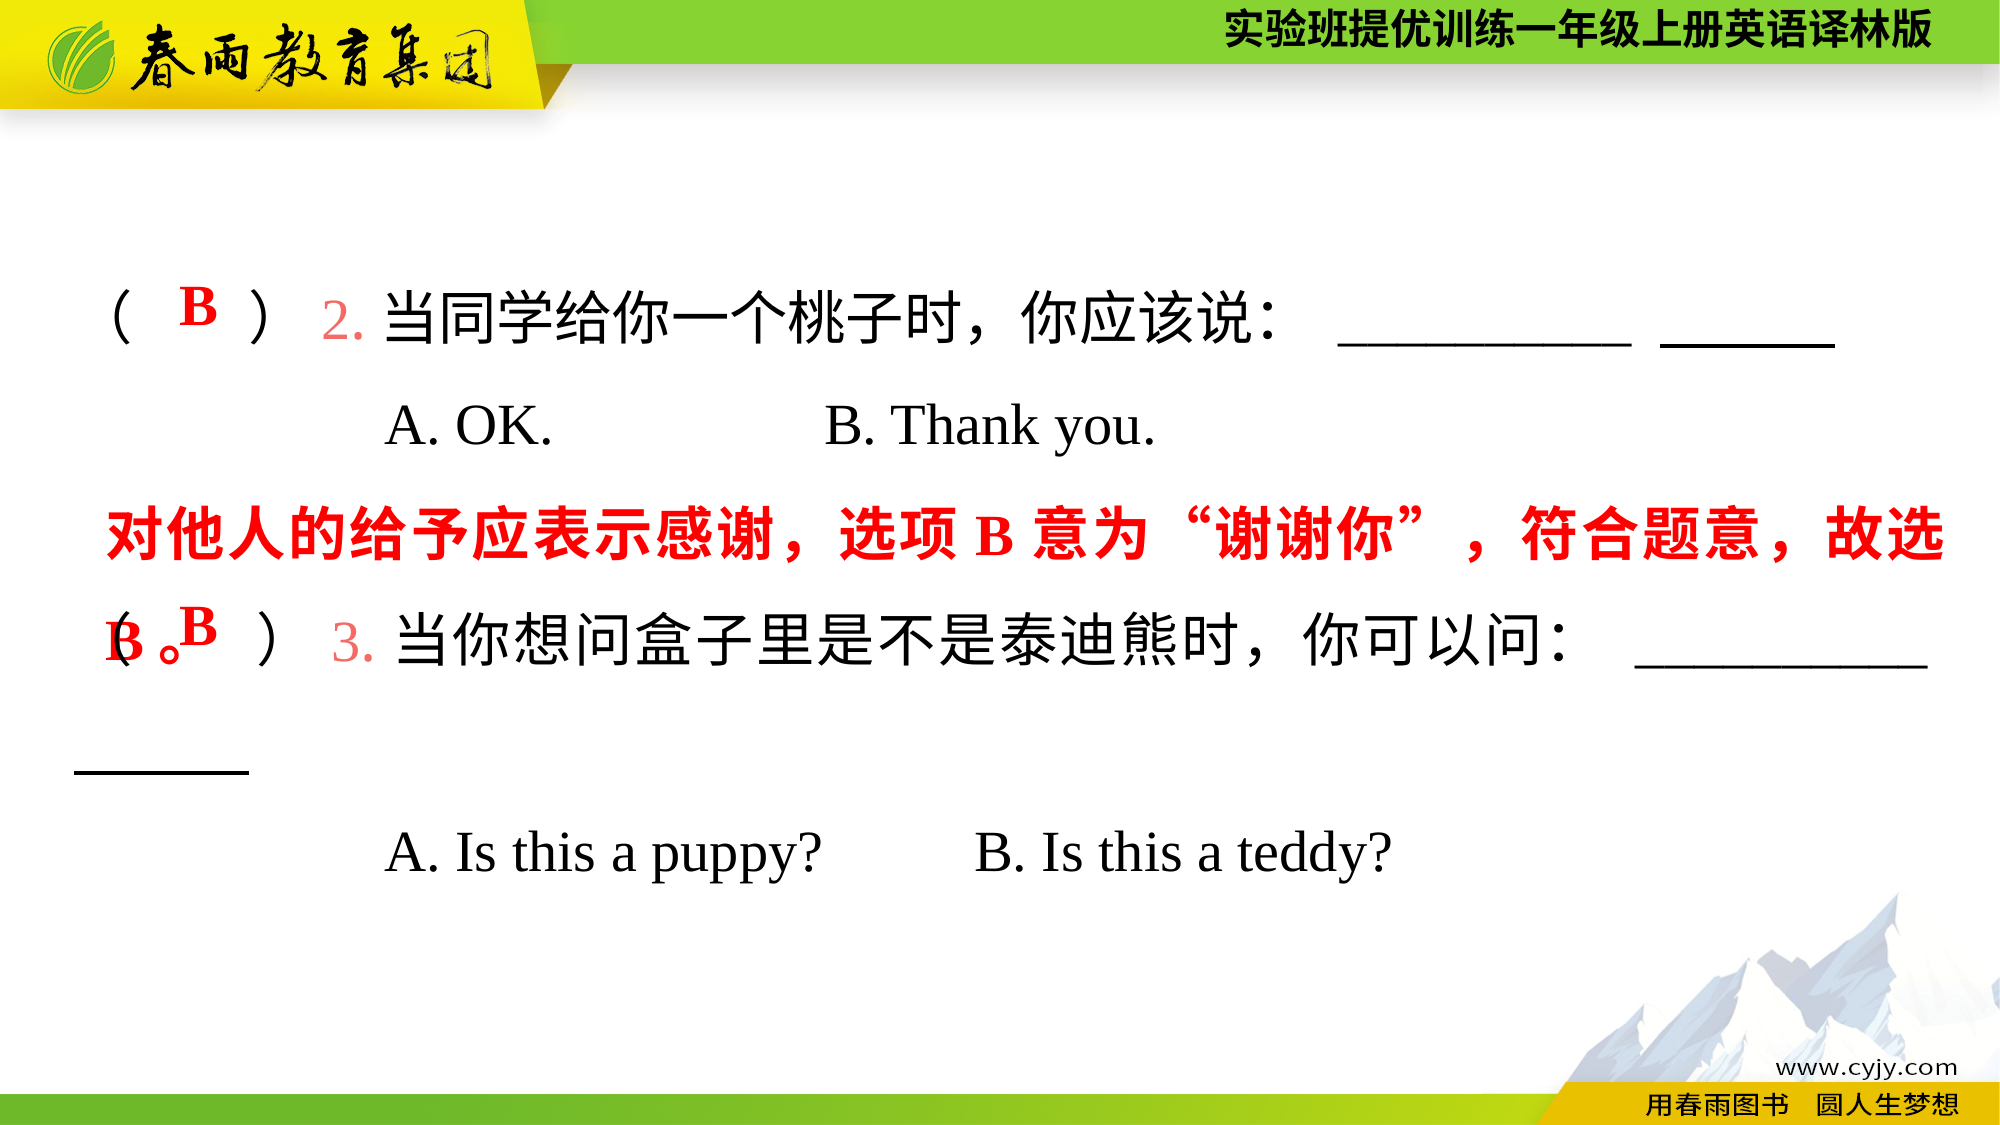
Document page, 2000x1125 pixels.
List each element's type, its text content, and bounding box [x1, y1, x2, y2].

text_box B [164, 259, 233, 345]
text_box 对他人的给予应表示感谢，选项B意为“谢谢你”，符合题意，故选B。 [90, 454, 1975, 680]
picture [0, 0, 2000, 1125]
text_box （ ）3.当你想问盒子里是不是泰迪熊时，你可以问： __________ A. Is this a puppy? B. Is this a teddy? [59, 560, 1944, 891]
list （ ）2.当同学给你一个桃子时，你应该说： __________ A. OK. B. Thank you. [59, 239, 1944, 467]
text_box B [164, 579, 233, 665]
